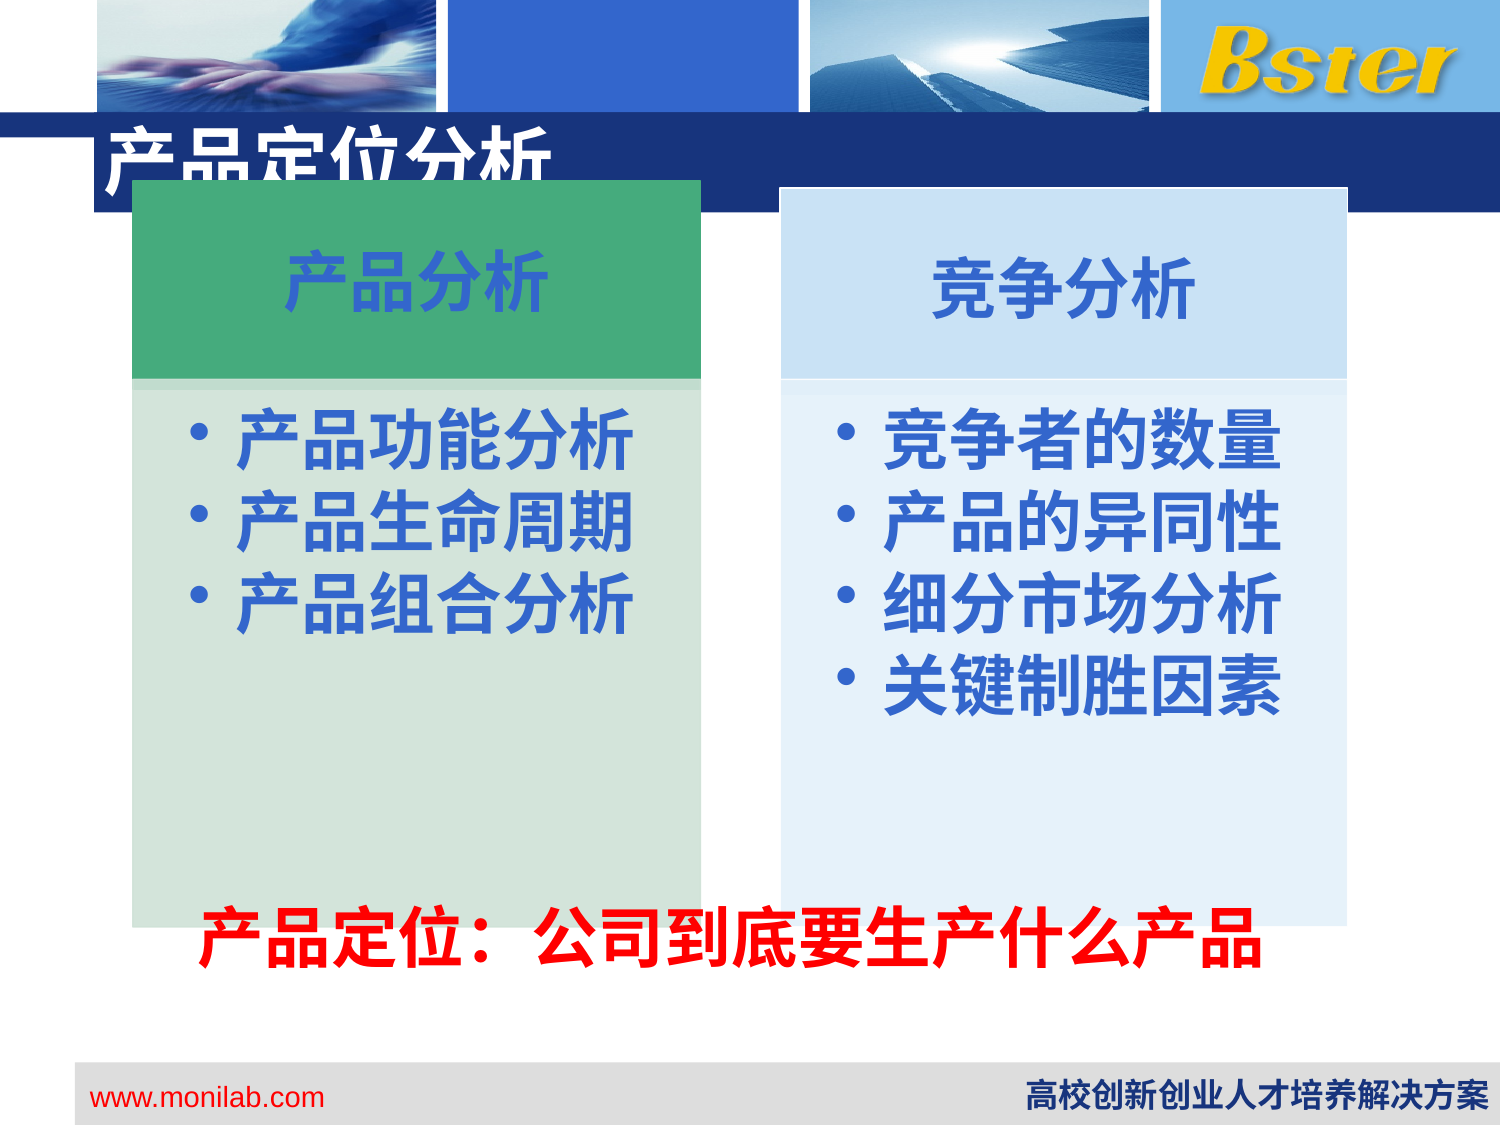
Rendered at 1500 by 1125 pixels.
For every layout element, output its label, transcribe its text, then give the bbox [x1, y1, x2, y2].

picture [810, 0, 1150, 112]
picture [97, 0, 437, 112]
title 产品定位分析 [88, 113, 1369, 206]
text_box 产品定位：公司到底要生产什么产品 [182, 957, 1281, 984]
picture [1199, 26, 1458, 94]
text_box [132, 158, 1348, 950]
